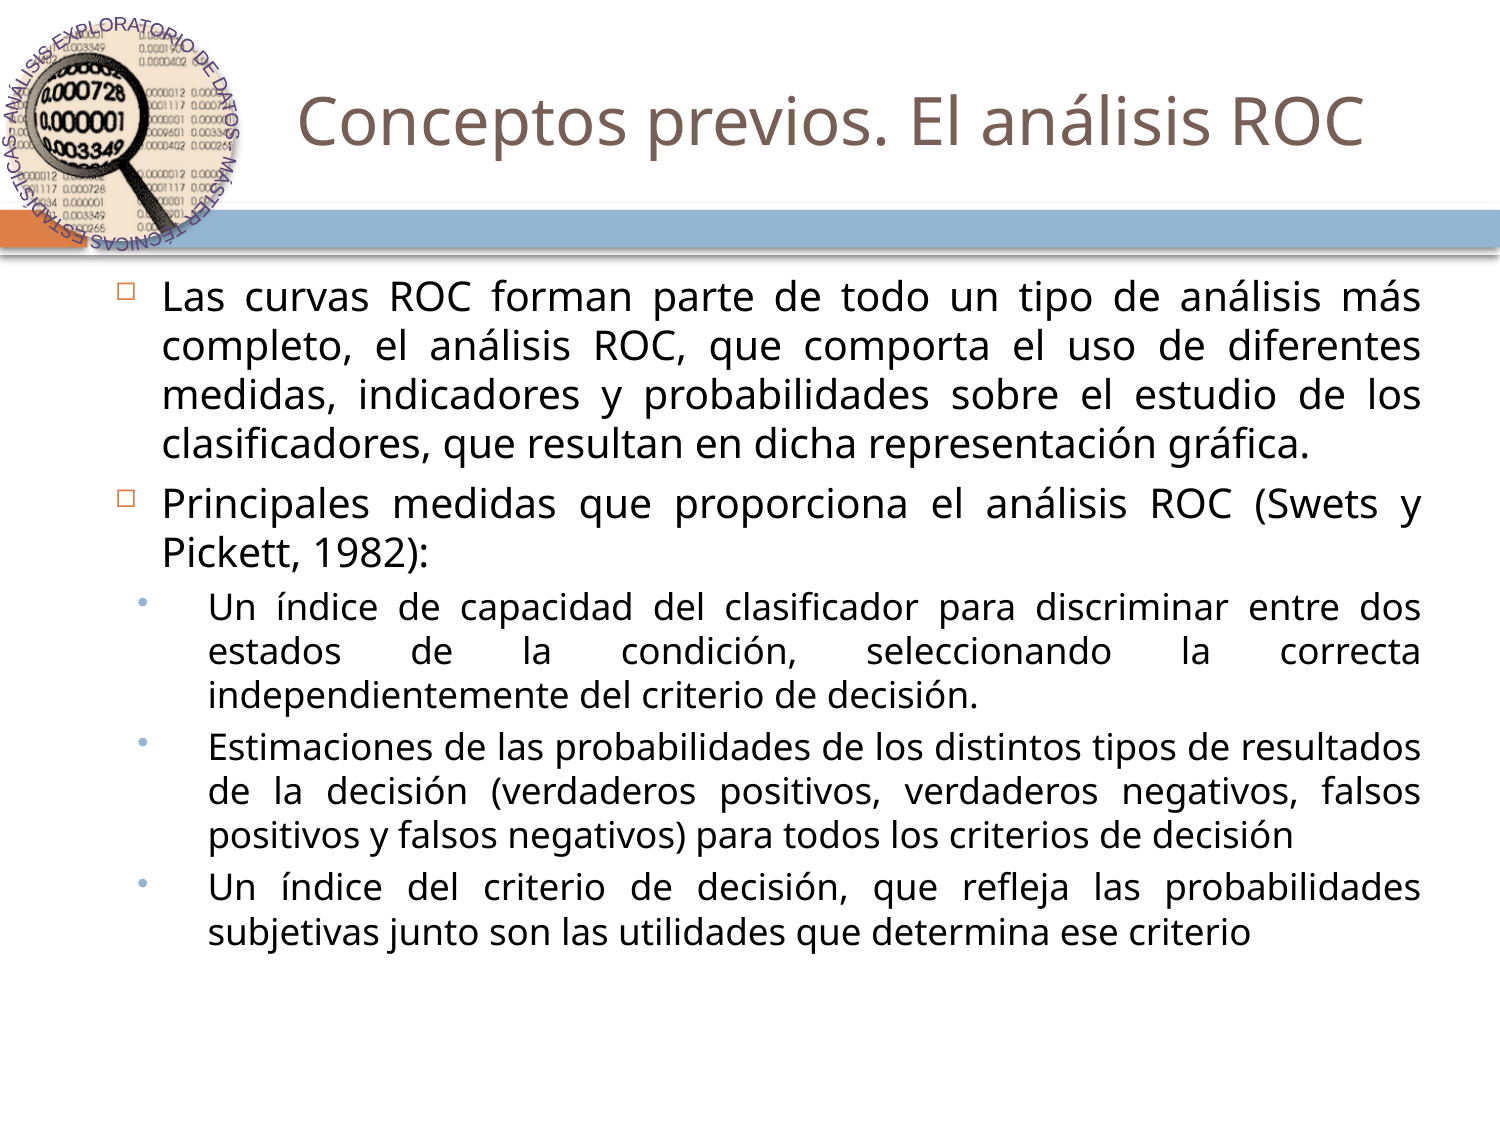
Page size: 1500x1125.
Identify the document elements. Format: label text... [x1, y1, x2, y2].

title Conceptos previos. El análisis ROC [281, 37, 1454, 201]
list Las curvas ROC forman parte de todo un tipo de análisis más completo, el análisis ROC, que comporta el uso de diferentes medidas, indicadores y probabilidades sobre el estudio de los clasificadores, que resultan en dicha representación gráfica. Principales medidas que proporciona el análisis ROC (Swets y Pickett, 1982): Un índice de capacidad del clasificador para discriminar entre dos estados de la condición, seleccionando la correcta independientemente del criterio de decisión. Estimaciones de las probabilidades de los distintos tipos de resultados de la decisión (verdaderos positivos, verdaderos negativos, falsos positivos y falsos negativos) para todos los criterios de decisión Un índice del criterio de decisión, que refleja las probabilidades subjetivas junto son las utilidades que determina ese criterio [100, 262, 1439, 1001]
